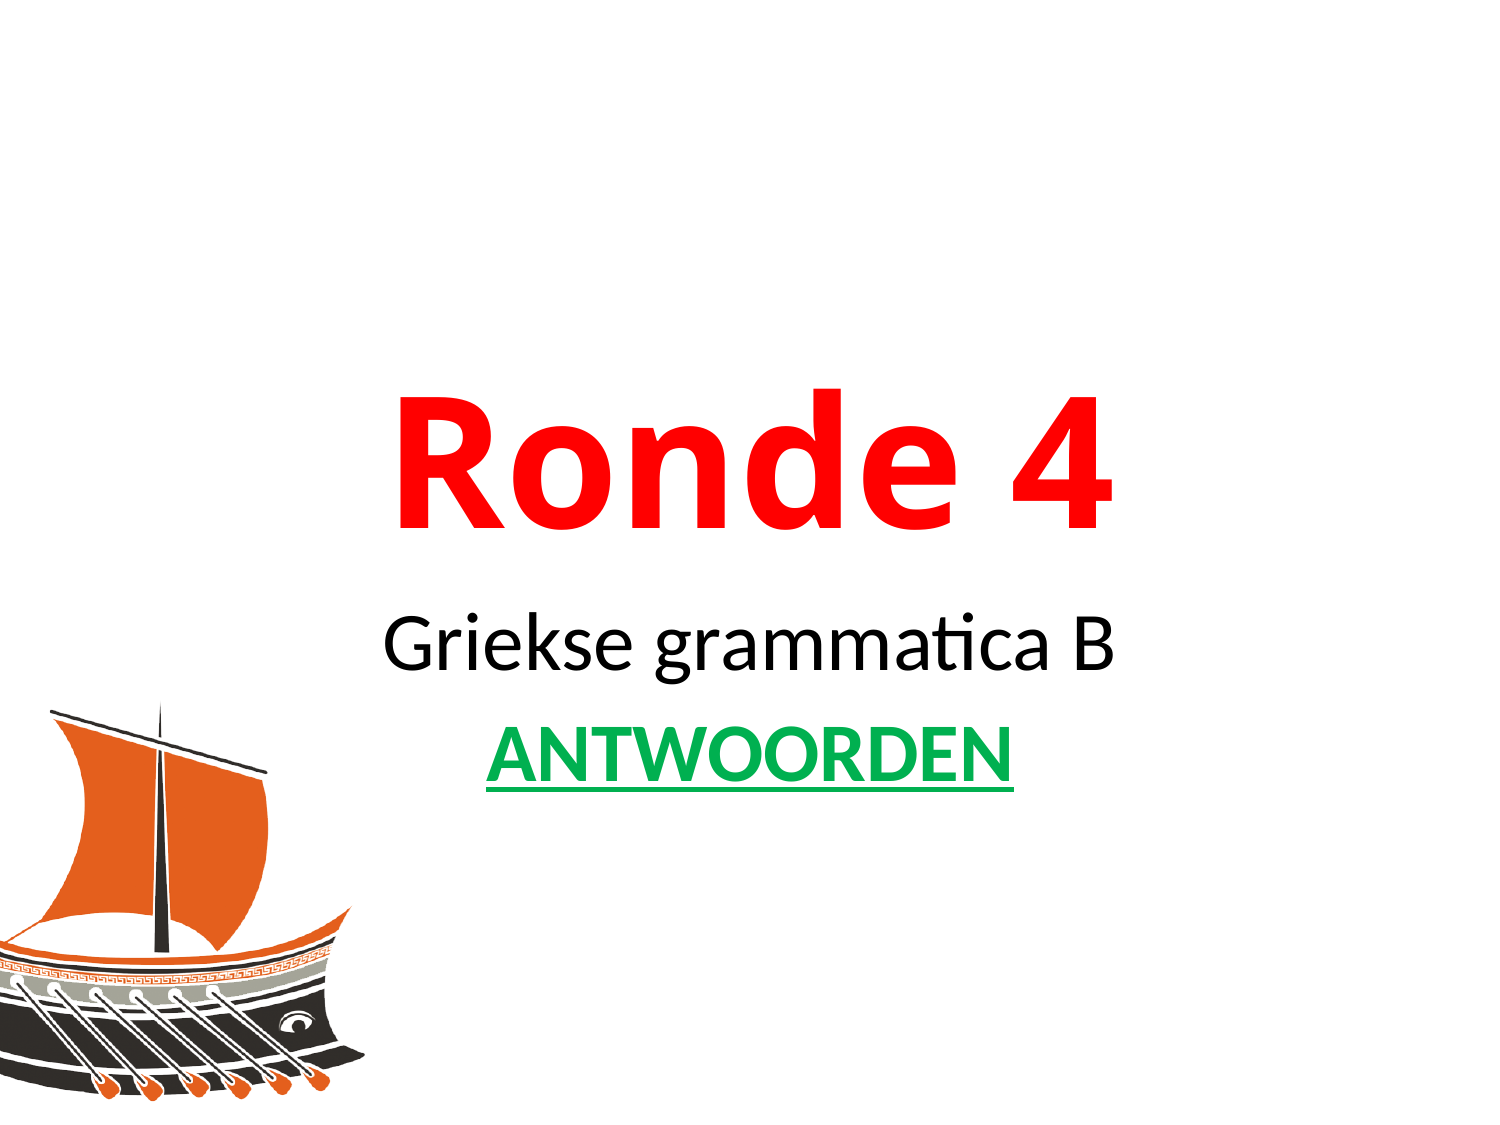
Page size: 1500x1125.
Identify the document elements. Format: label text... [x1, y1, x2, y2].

picture [0, 689, 371, 1115]
title Ronde 4 [112, 184, 1388, 576]
subtitle Griekse grammatica B ANTWOORDEN [187, 590, 1313, 863]
